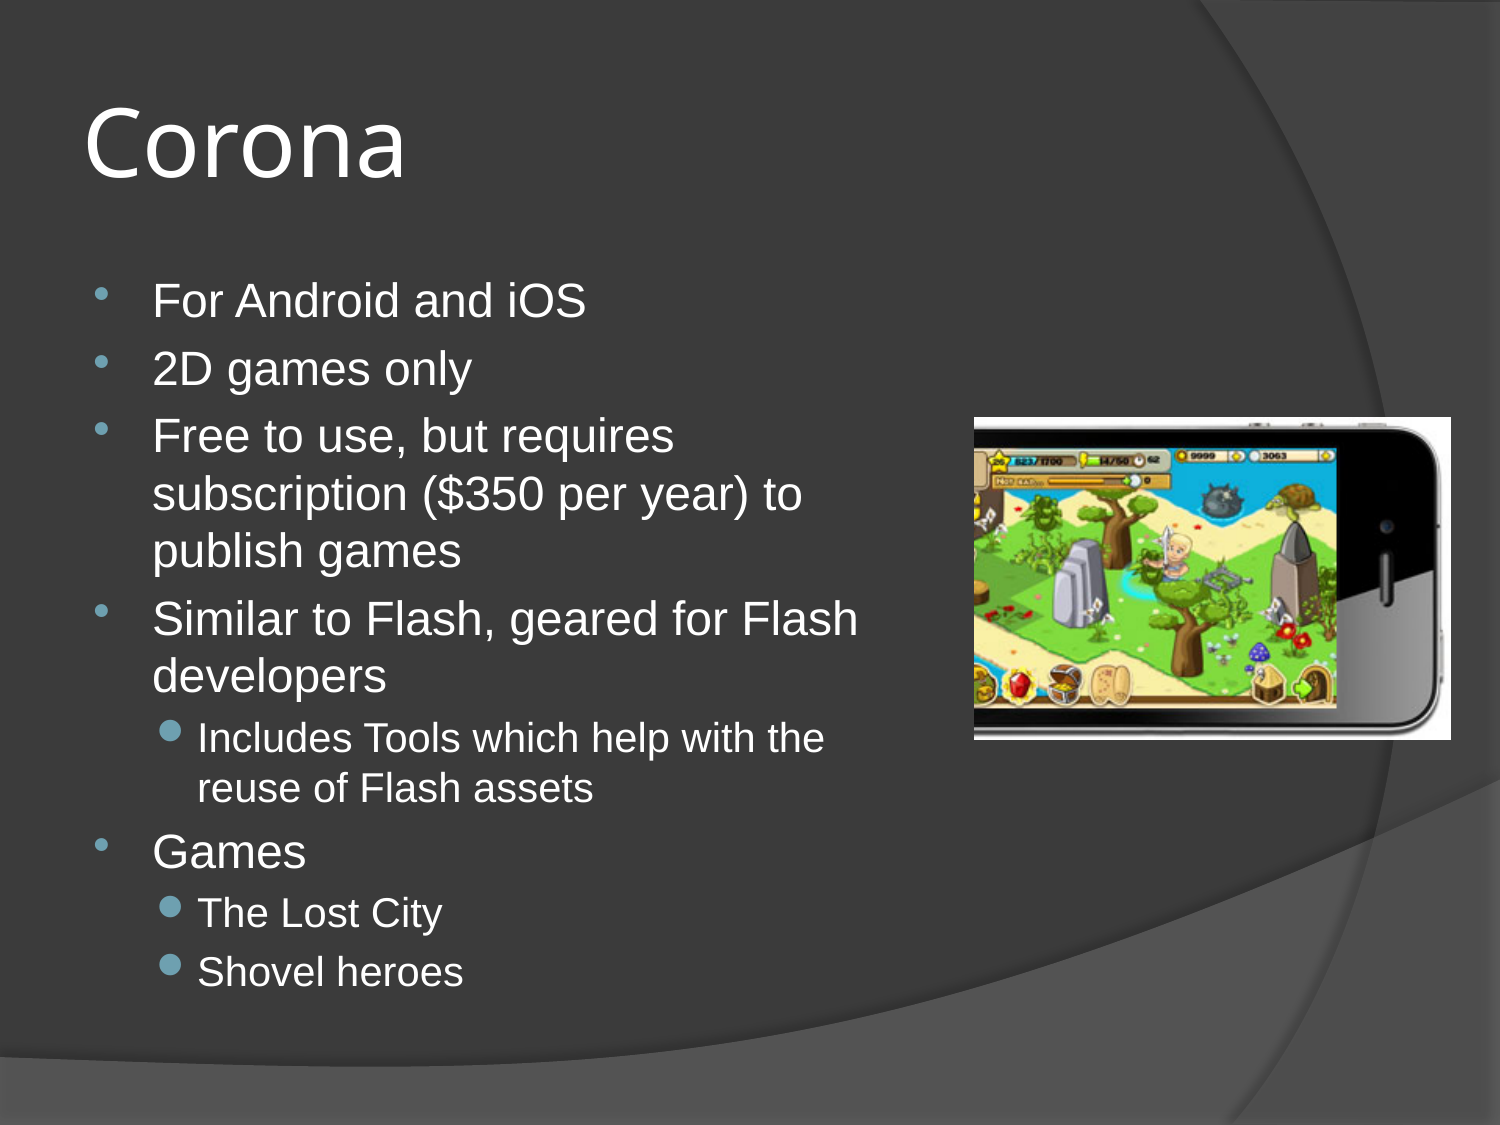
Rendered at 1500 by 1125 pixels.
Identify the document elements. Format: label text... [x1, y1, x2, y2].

title Corona [75, 45, 1300, 233]
picture [974, 417, 1452, 740]
list For Android and iOS 2D games only Free to use, but requires subscription ($350 per year) to publish games Similar to Flash, geared for Flash developers Includes Tools which help with the reuse of Flash assets Games The Lost City Shovel heroes [75, 262, 939, 1005]
